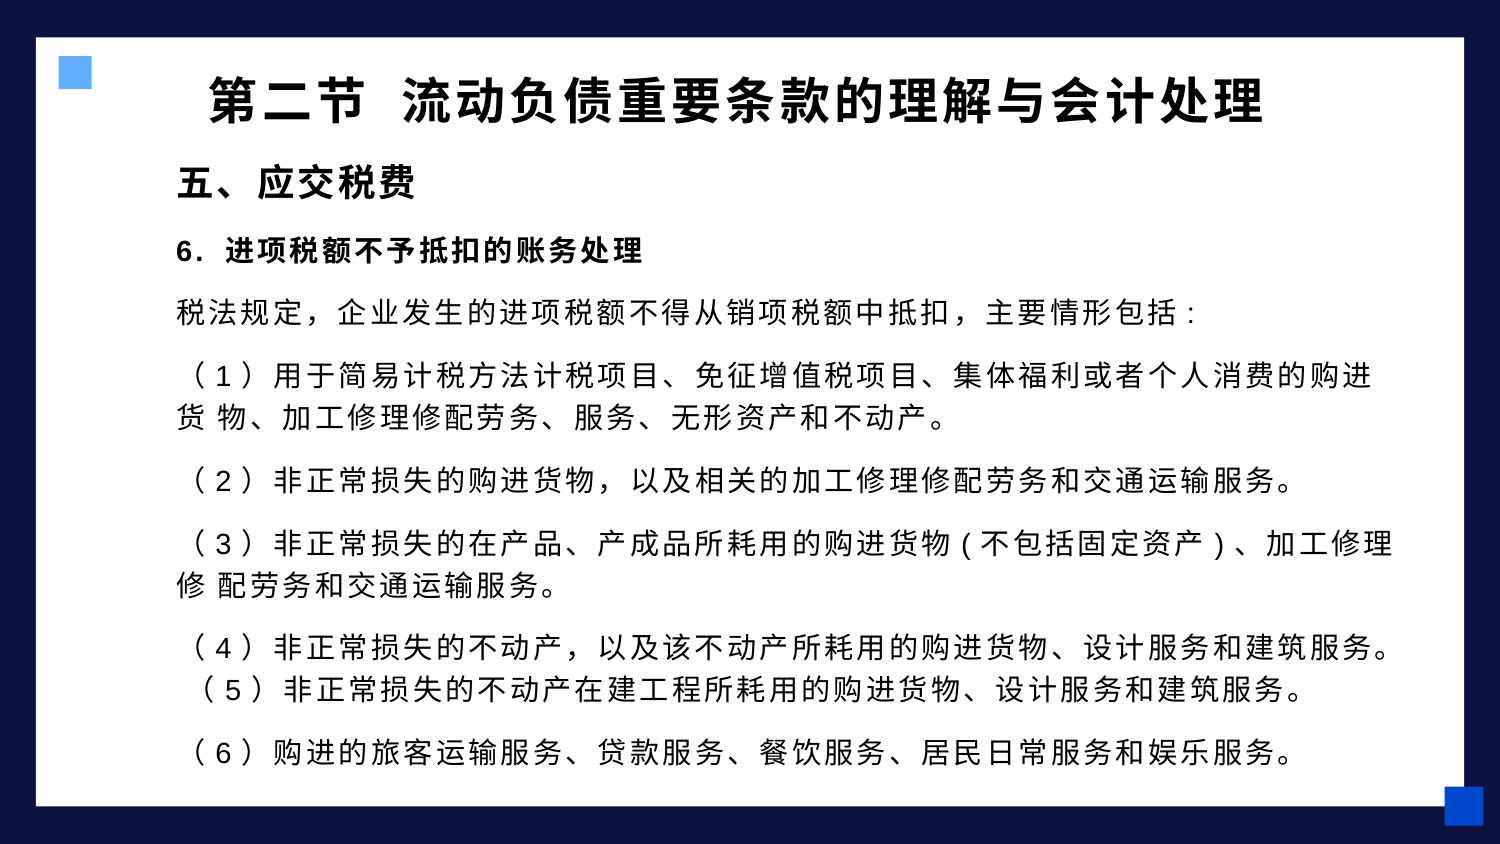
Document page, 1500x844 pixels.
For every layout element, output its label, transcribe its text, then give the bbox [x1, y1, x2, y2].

list 五、应交税费 6. 进项税额不予抵扣的账务处理 税法规定，企业发生的进项税额不得从销项税额中抵扣，主要情形包括: （1）用于简易计税方法计税项目、免征增值税项目、集体福利或者个人消费的购进货 物、加工修理修配劳务、服务、无形资产和不动产。 （2）非正常损失的购进货物，以及相关的加工修理修配劳务和交通运输服务。 （3）非正常损失的在产品、产成品所耗用的购进货物(不包括固定资产)、加工修理修 配劳务和交通运输服务。 （4）非正常损失的不动产，以及该不动产所耗用的购进货物、设计服务和建筑服务。 （5）非正常损失的不动产在建工程所耗用的购进货物、设计服务和建筑服务。 （6）购进的旅客运输服务、贷款服务、餐饮服务、居民日常服务和娱乐服务。 [159, 150, 1416, 575]
title 第二节 流动负债重要条款的理解与会计处理 [141, 48, 1327, 138]
